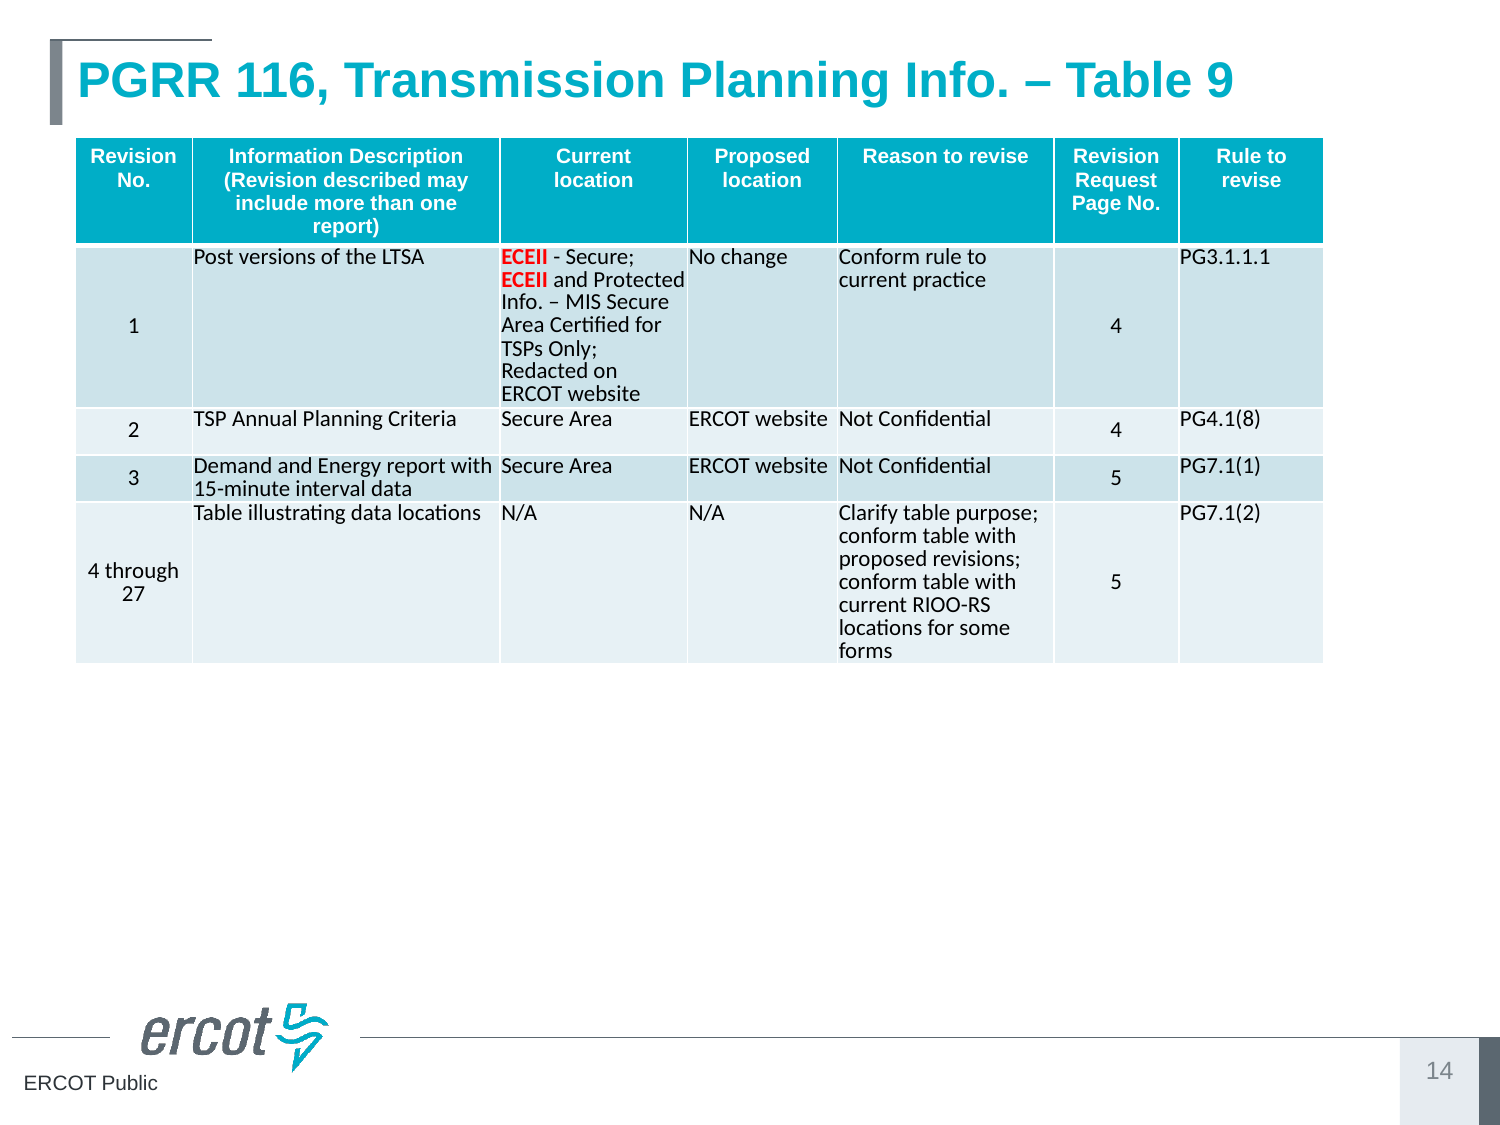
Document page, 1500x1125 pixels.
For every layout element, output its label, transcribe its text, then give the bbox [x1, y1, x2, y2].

picture [137, 999, 332, 1075]
table_cell Clarify table purpose; conform table with proposed revisions; conform table with current RIOO-RS locations for some forms [838, 503, 1053, 663]
table_header Revision Request Page No. [1055, 138, 1178, 243]
table_cell ECEII - Secure; ECEII and Protected Info. – MIS Secure Area Certified for TSPs Only; Redacted on ERCOT website [501, 248, 687, 407]
table_cell TSP Annual Planning Criteria [193, 409, 499, 454]
table_cell 5 [1055, 456, 1178, 501]
table_cell PG3.1.1.1 [1180, 248, 1323, 407]
table_cell 4 through 27 [76, 503, 192, 663]
title PGRR 116, Transmission Planning Info. – Table 9 [62, 39, 1450, 125]
table_cell Secure Area [501, 456, 687, 501]
table_cell PG7.1(2) [1180, 503, 1323, 663]
table_cell N/A [501, 503, 687, 663]
table_cell 1 [76, 248, 192, 407]
table_cell PG7.1(1) [1180, 456, 1323, 501]
table_cell Table illustrating data locations [193, 503, 499, 663]
table_cell ERCOT website [688, 456, 837, 501]
table_header Revision No. [76, 138, 192, 243]
table_cell Conform rule to current practice [838, 248, 1053, 407]
table_cell PG4.1(8) [1180, 409, 1323, 454]
table_header Rule to revise [1180, 138, 1323, 243]
slide_number 14 [1400, 1051, 1480, 1088]
table_header Proposed location [688, 138, 837, 243]
table_cell 4 [1055, 248, 1178, 407]
table_cell No change [688, 248, 837, 407]
table_cell N/A [688, 503, 837, 663]
table_cell 3 [76, 456, 192, 501]
table_cell Demand and Energy report with 15-minute interval data [193, 456, 499, 501]
table_cell 5 [1055, 503, 1178, 663]
table_cell 2 [76, 409, 192, 454]
table_cell Not Confidential [838, 409, 1053, 454]
table_header Information Description (Revision described may include more than one report) [193, 138, 499, 243]
table_cell Not Confidential [838, 456, 1053, 501]
table_cell Post versions of the LTSA [193, 248, 499, 407]
table_cell Secure Area [501, 409, 687, 454]
table_header Reason to revise [838, 138, 1053, 243]
table_cell 4 [1055, 409, 1178, 454]
table_header Current location [501, 138, 687, 243]
table_cell ERCOT website [688, 409, 837, 454]
